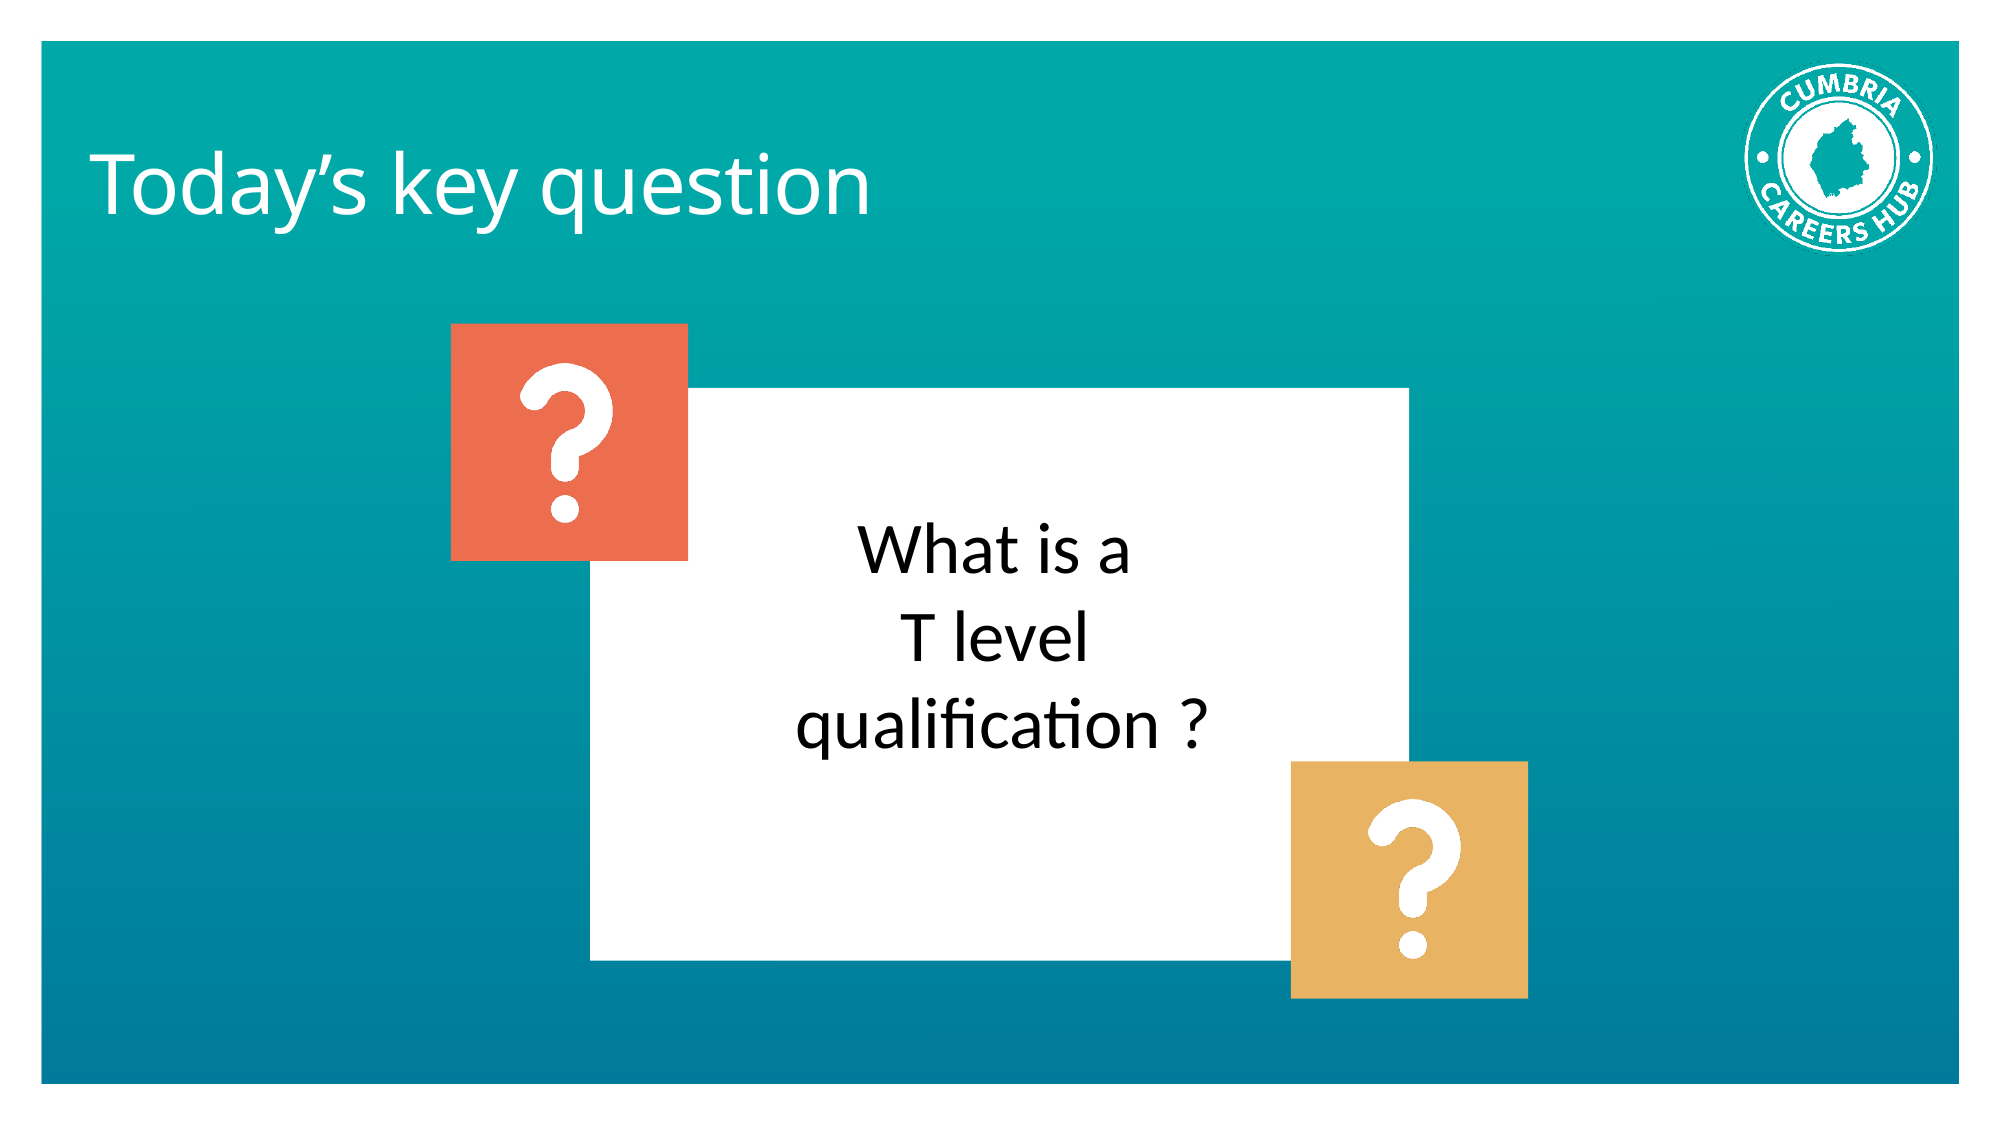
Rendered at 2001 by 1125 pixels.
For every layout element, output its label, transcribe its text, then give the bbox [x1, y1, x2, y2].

title Today’s key question [74, 122, 1725, 256]
picture [0, 0, 2000, 1125]
text_box What is a T level qualification ? [623, 493, 1384, 771]
